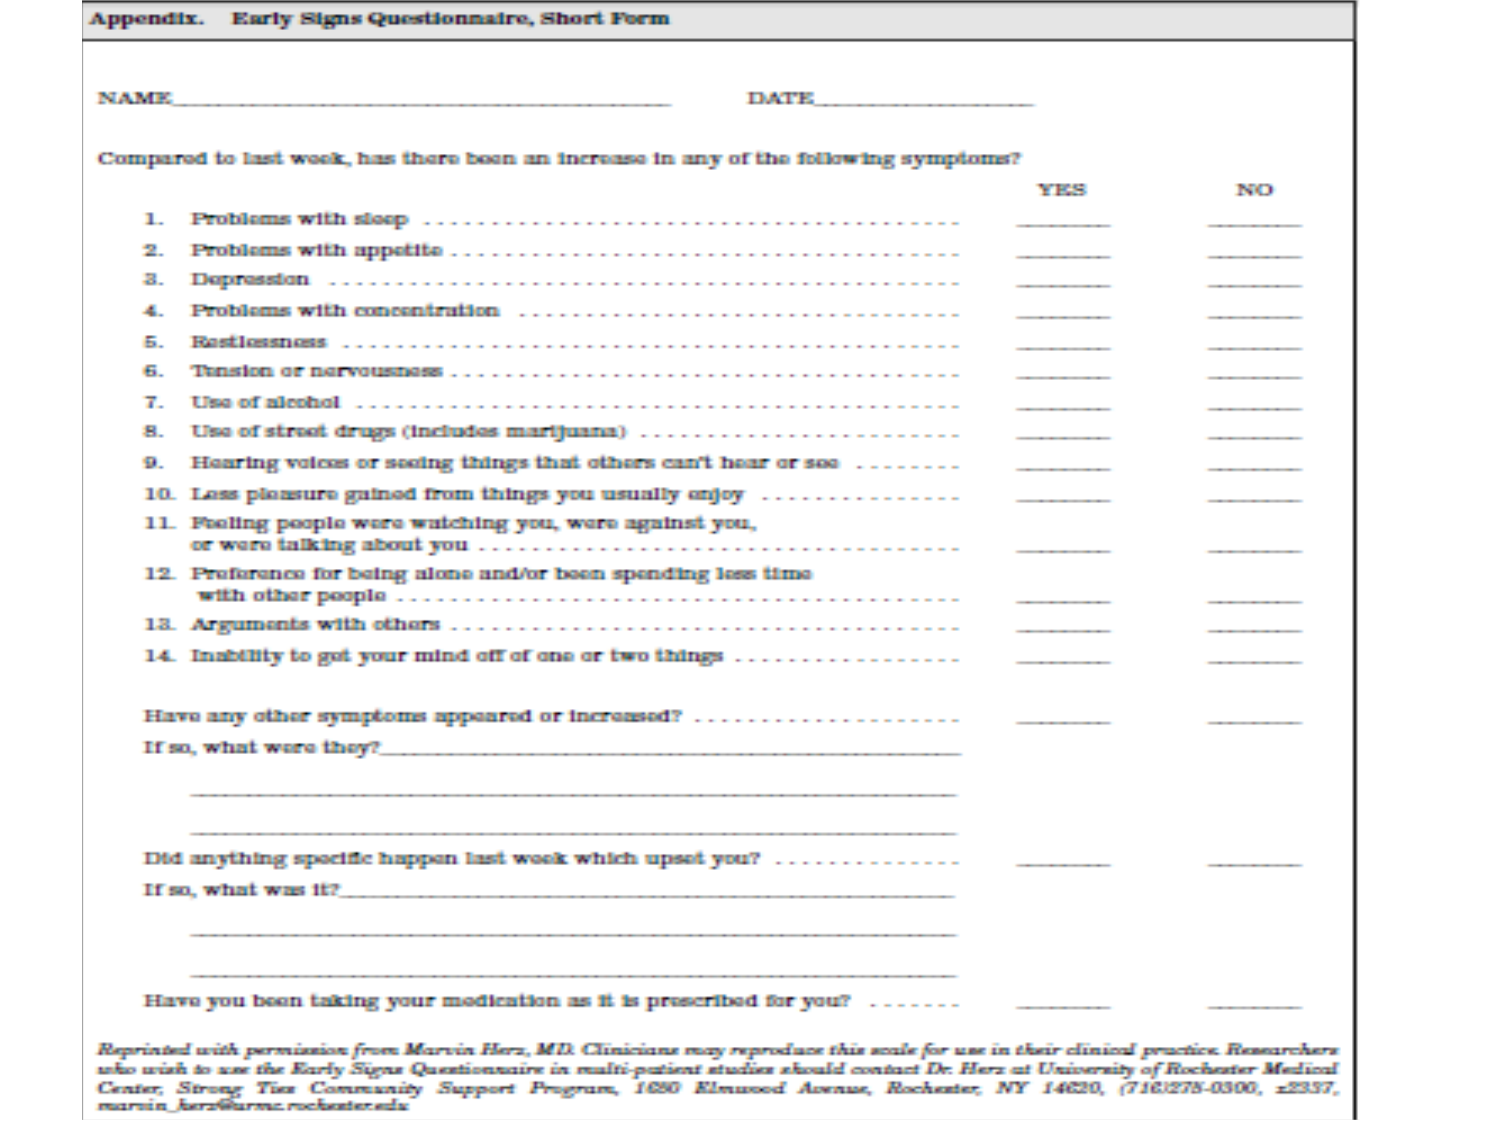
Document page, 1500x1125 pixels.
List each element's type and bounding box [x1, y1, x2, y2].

list [81, 0, 1360, 1120]
